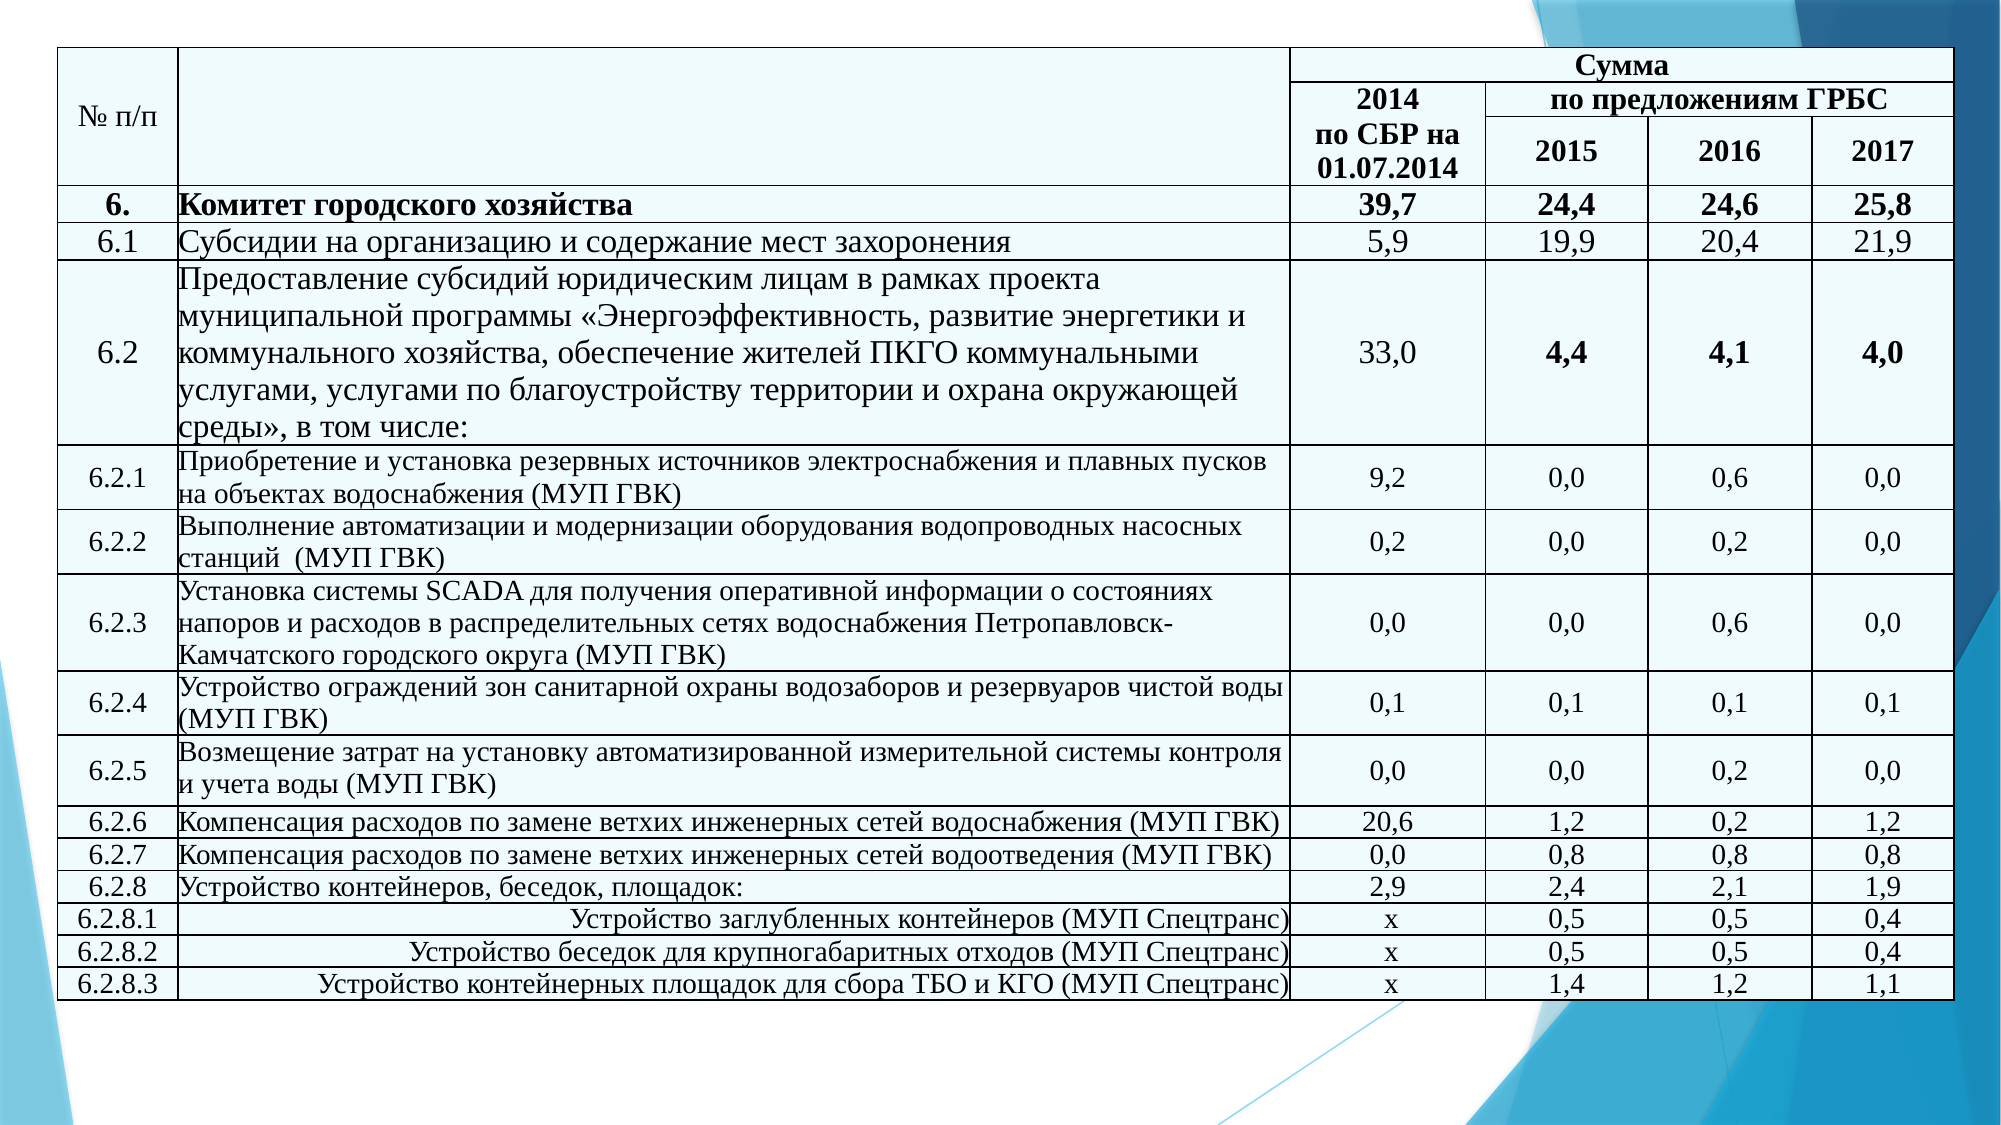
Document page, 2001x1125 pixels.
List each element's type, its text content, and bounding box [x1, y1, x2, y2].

table_cell Устройство контейнерных площадок для сбора ТБО и КГО (МУП Спецтранс) [179, 968, 1289, 999]
table_cell 0,0 [1486, 446, 1647, 509]
table_cell 2,9 [1291, 871, 1485, 902]
table_cell 0,8 [1649, 839, 1811, 870]
table_cell 0,1 [1486, 672, 1647, 734]
table_cell 0,8 [1486, 839, 1647, 870]
table_cell 0,5 [1649, 904, 1811, 934]
table_cell 1,4 [1486, 968, 1647, 999]
table_cell Компенсация расходов по замене ветхих инженерных сетей водоотведения (МУП ГВК) [179, 839, 1289, 870]
table_cell Компенсация расходов по замене ветхих инженерных сетей водоснабжения (МУП ГВК) [179, 807, 1289, 837]
table_cell 6.2.5 [58, 736, 177, 805]
table_cell Комитет городского хозяйства [179, 186, 1289, 222]
table_cell 9,2 [1291, 446, 1485, 509]
table_cell Субсидии на организацию и содержание мест захоронения [179, 223, 1289, 259]
table_cell 19,9 [1486, 223, 1647, 259]
table_cell 0,0 [1813, 575, 1953, 670]
table_cell 0,0 [1486, 510, 1647, 573]
table_header № п/п [58, 48, 177, 185]
table_cell 21,9 [1813, 223, 1953, 259]
table_cell 24,6 [1649, 186, 1811, 222]
table_cell 6.2.8.1 [58, 904, 177, 934]
table_cell 20,6 [1291, 807, 1485, 837]
table_cell 24,4 [1486, 186, 1647, 222]
table_cell 6.2.8 [58, 871, 177, 902]
table_cell 1,9 [1813, 871, 1953, 902]
table_cell 6.2.8.3 [58, 968, 177, 999]
table_cell 0,2 [1291, 510, 1485, 573]
table_cell 2014 по СБР на 01.07.2014 [1291, 83, 1485, 185]
table_header Сумма [1291, 48, 1953, 81]
table_cell 33,0 [1291, 261, 1485, 444]
table_cell 1,2 [1486, 807, 1647, 837]
table_cell 0,2 [1649, 736, 1811, 805]
table_cell 6.2.7 [58, 839, 177, 870]
table_cell 2015 [1486, 117, 1647, 185]
table_cell 0,5 [1486, 904, 1647, 934]
table_cell 0,0 [1813, 510, 1953, 573]
table_cell Устройство ограждений зон санитарной охраны водозаборов и резервуаров чистой воды (МУП ГВК) [179, 672, 1289, 734]
table_cell 0,5 [1486, 936, 1647, 966]
table_cell 6.2.2 [58, 510, 177, 573]
table_cell 0,4 [1813, 904, 1953, 934]
table_cell 1,2 [1649, 968, 1811, 999]
table_cell 0,6 [1649, 446, 1811, 509]
table_cell Приобретение и установка резервных источников электроснабжения и плавных пусков на объектах водоснабжения (МУП ГВК) [179, 446, 1289, 509]
table_cell по предложениям ГРБС [1486, 83, 1953, 116]
table_cell 6.2.3 [58, 575, 177, 670]
table_cell 0,0 [1291, 736, 1485, 805]
table_cell 6.1 [58, 223, 177, 259]
table_cell 1,2 [1813, 807, 1953, 837]
table_cell Устройство беседок для крупногабаритных отходов (МУП Спецтранс) [179, 936, 1289, 966]
table_cell 1,1 [1813, 968, 1953, 999]
table_cell х [1291, 936, 1485, 966]
table_cell 2017 [1813, 117, 1953, 185]
table_cell Установка системы SCADA для получения оперативной информации о состояниях напоров и расходов в распределительных сетях водоснабжения Петропавловск-Камчатского городского округа (МУП ГВК) [179, 575, 1289, 670]
table_cell Выполнение автоматизации и модернизации оборудования водопроводных насосных станций (МУП ГВК) [179, 510, 1289, 573]
table_cell 0,0 [1291, 575, 1485, 670]
table_cell 0,1 [1649, 672, 1811, 734]
table_cell 0,0 [1291, 839, 1485, 870]
table_cell Предоставление субсидий юридическим лицам в рамках проекта муниципальной программы «Энергоэффективность, развитие энергетики и коммунального хозяйства, обеспечение жителей ПКГО коммунальными услугами, услугами по благоустройству территории и охрана окружающей среды», в том числе: [179, 261, 1289, 444]
table_cell 6.2.8.2 [58, 936, 177, 966]
table_cell 0,4 [1813, 936, 1953, 966]
table_cell Устройство заглубленных контейнеров (МУП Спецтранс) [179, 904, 1289, 934]
table_cell 5,9 [1291, 223, 1485, 259]
table_cell 25,8 [1813, 186, 1953, 222]
table_cell 0,0 [1813, 736, 1953, 805]
table_header [179, 48, 1289, 185]
table_cell 0,5 [1649, 936, 1811, 966]
table_cell 4,0 [1813, 261, 1953, 444]
table_cell 0,8 [1813, 839, 1953, 870]
table_cell 6.2.1 [58, 446, 177, 509]
table_cell 6. [58, 186, 177, 222]
table_cell 0,1 [1813, 672, 1953, 734]
table_cell 4,1 [1649, 261, 1811, 444]
table_cell 20,4 [1649, 223, 1811, 259]
table_cell 2016 [1649, 117, 1811, 185]
table_cell 0,1 [1291, 672, 1485, 734]
table_cell 39,7 [1291, 186, 1485, 222]
table_cell 6.2 [58, 261, 177, 444]
table_cell 0,6 [1649, 575, 1811, 670]
table_cell 6.2.4 [58, 672, 177, 734]
table_cell 0,2 [1649, 807, 1811, 837]
table_cell 0,0 [1486, 736, 1647, 805]
table_cell х [1291, 968, 1485, 999]
table_cell 2,1 [1649, 871, 1811, 902]
table_cell 4,4 [1486, 261, 1647, 444]
table_cell Возмещение затрат на установку автоматизированной измерительной системы контроля и учета воды (МУП ГВК) [179, 736, 1289, 805]
table_cell Устройство контейнеров, беседок, площадок: [179, 871, 1289, 902]
table_cell 0,2 [1649, 510, 1811, 573]
table_cell 0,0 [1813, 446, 1953, 509]
table_cell х [1291, 904, 1485, 934]
table_cell 6.2.6 [58, 807, 177, 837]
table_cell 0,0 [1486, 575, 1647, 670]
table_cell 2,4 [1486, 871, 1647, 902]
